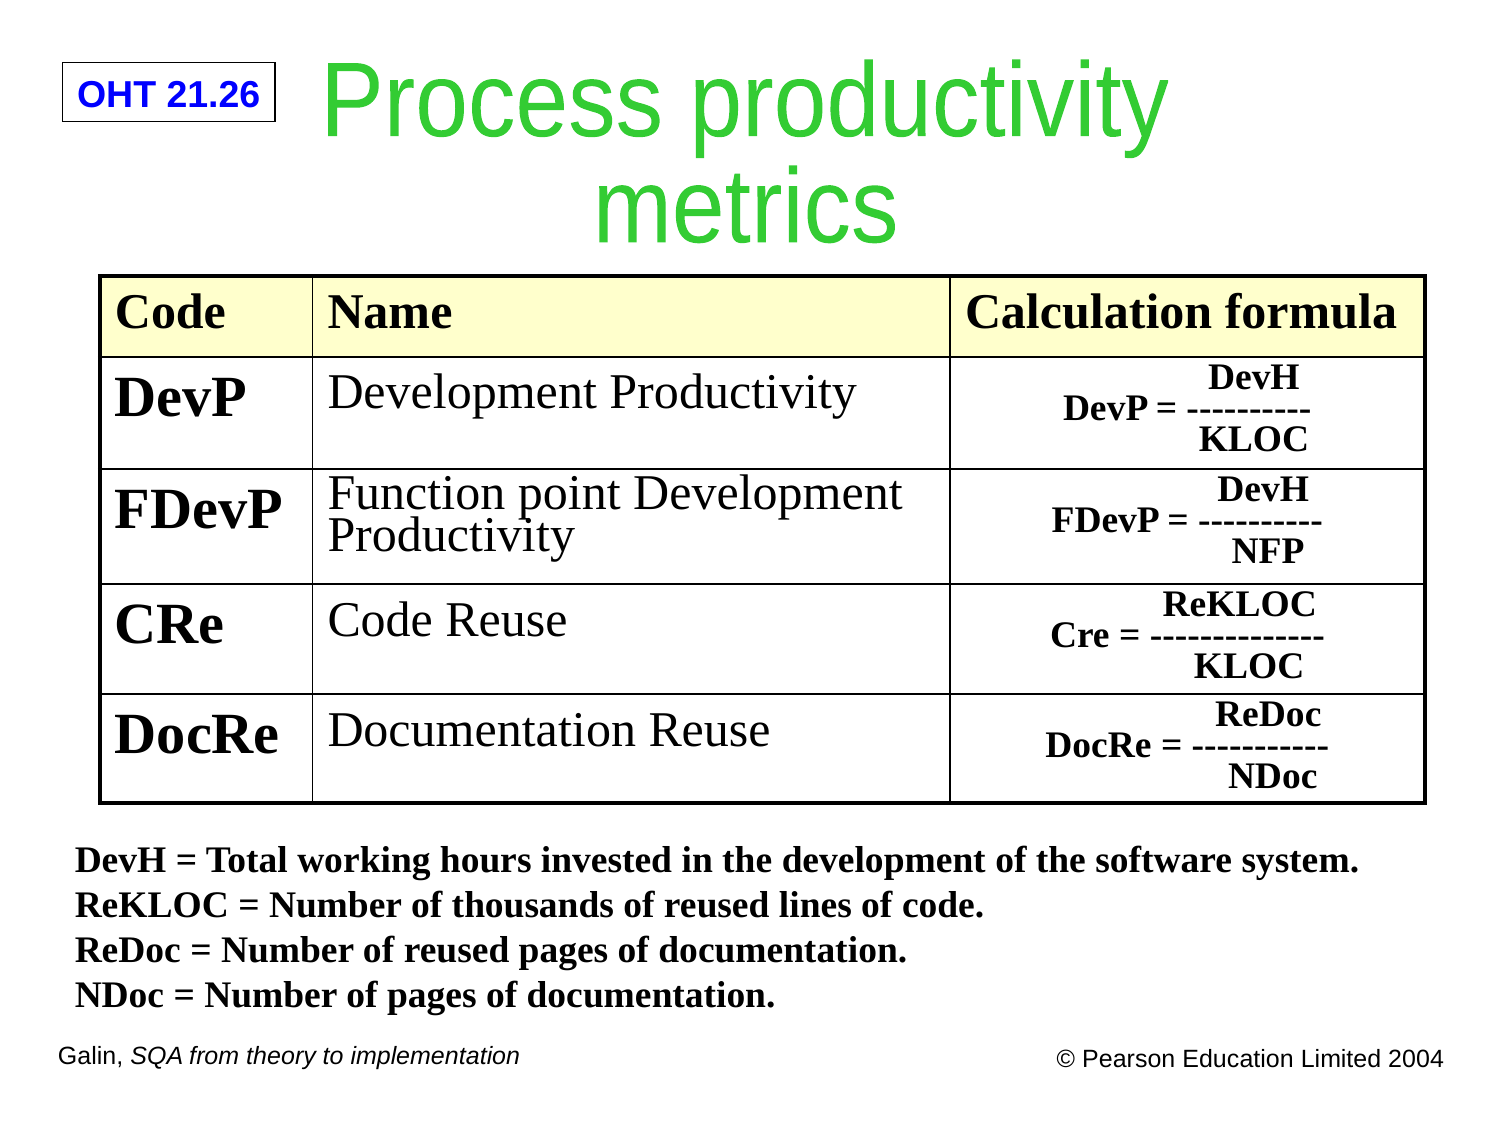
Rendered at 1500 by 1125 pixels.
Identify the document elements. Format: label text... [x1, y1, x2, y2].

text_box DevH = Total working hours invested in the development of the software system. ReKLOC = Number of thousands of reused lines of code. ReDoc = Number of reused pages of documentation. NDoc = Number of pages of documentation. [60, 827, 1447, 1023]
table_cell ReKLOC Cre = -------------- KLOC [951, 585, 1423, 693]
table_cell Development Productivity [313, 358, 949, 468]
table_cell Documentation Reuse [313, 695, 949, 801]
table_cell Function point Development Productivity [313, 470, 949, 583]
table_cell Code Reuse [313, 585, 949, 693]
table_cell ReDoc DocRe = ----------- NDoc [951, 695, 1423, 801]
table_cell DevH FDevP = ---------- NFP [951, 470, 1423, 583]
table_cell DevH DevP = ---------- KLOC [951, 358, 1423, 468]
table_cell FDevP [102, 470, 312, 583]
table_cell DocRe [102, 695, 312, 801]
table_header Code [102, 278, 312, 356]
table_cell DevP [102, 358, 312, 468]
table_header Name [313, 278, 949, 356]
table_header Calculation formula [951, 278, 1423, 356]
table_cell CRe [102, 585, 312, 693]
